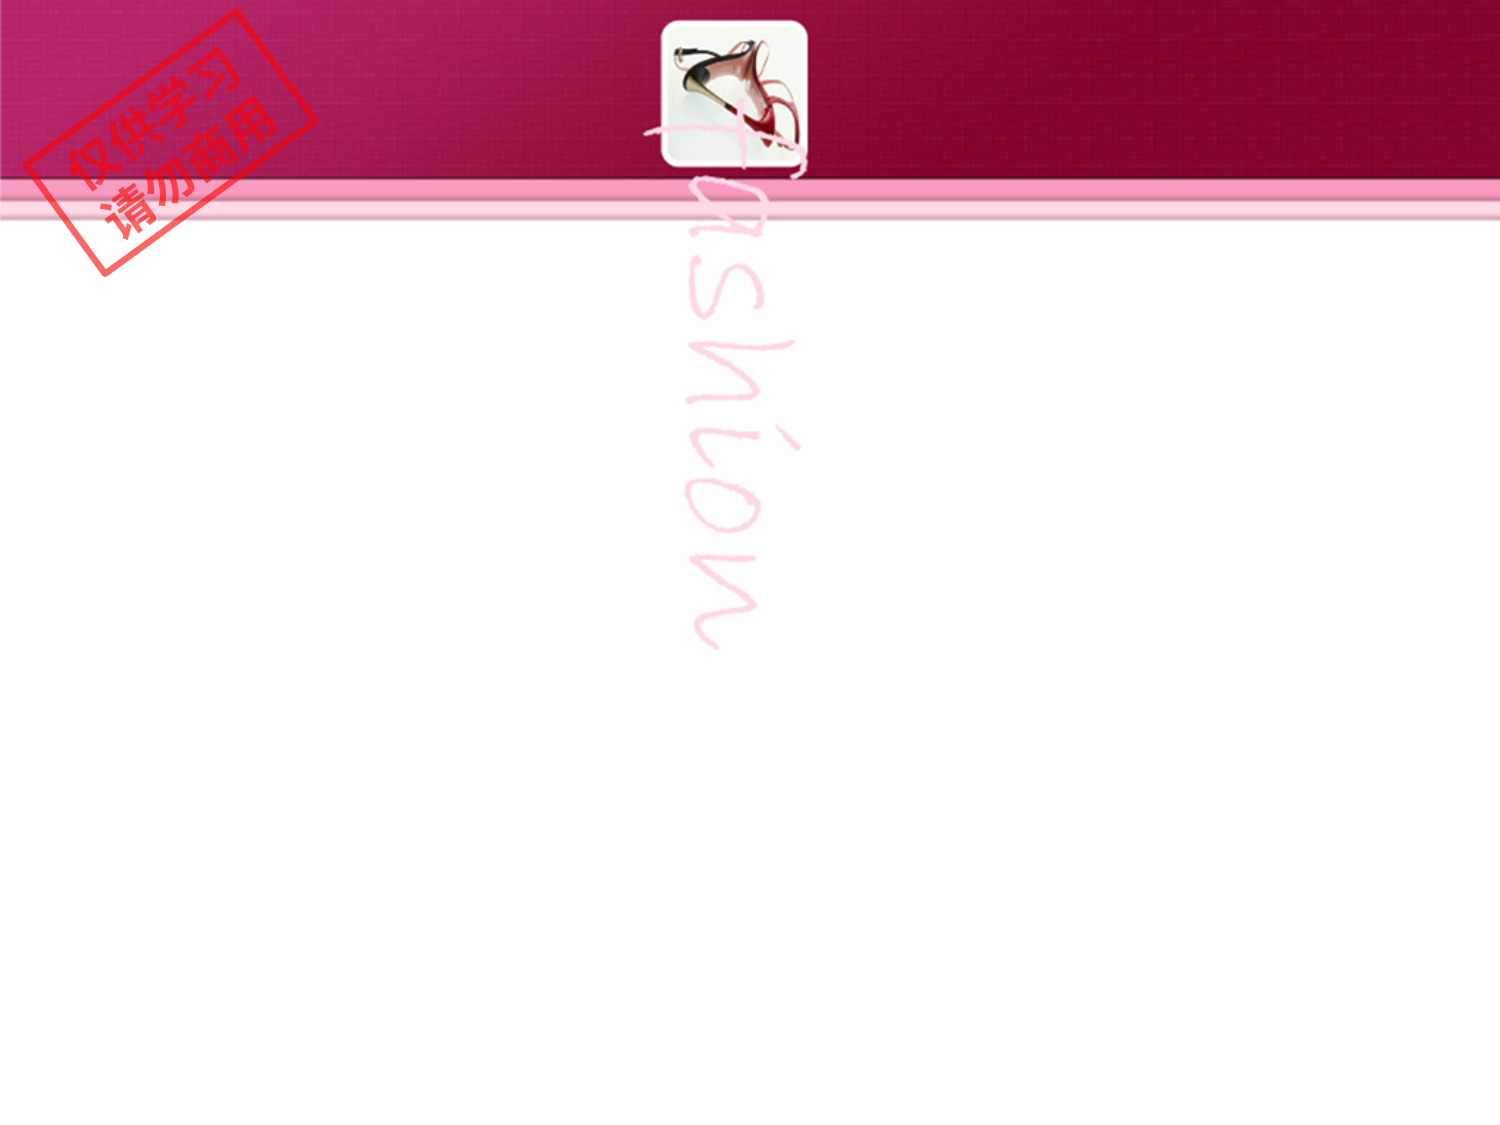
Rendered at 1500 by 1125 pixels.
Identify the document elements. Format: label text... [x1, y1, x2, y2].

picture [0, 0, 1500, 1125]
text_box 仅供学习 请勿商用 [25, 11, 316, 274]
